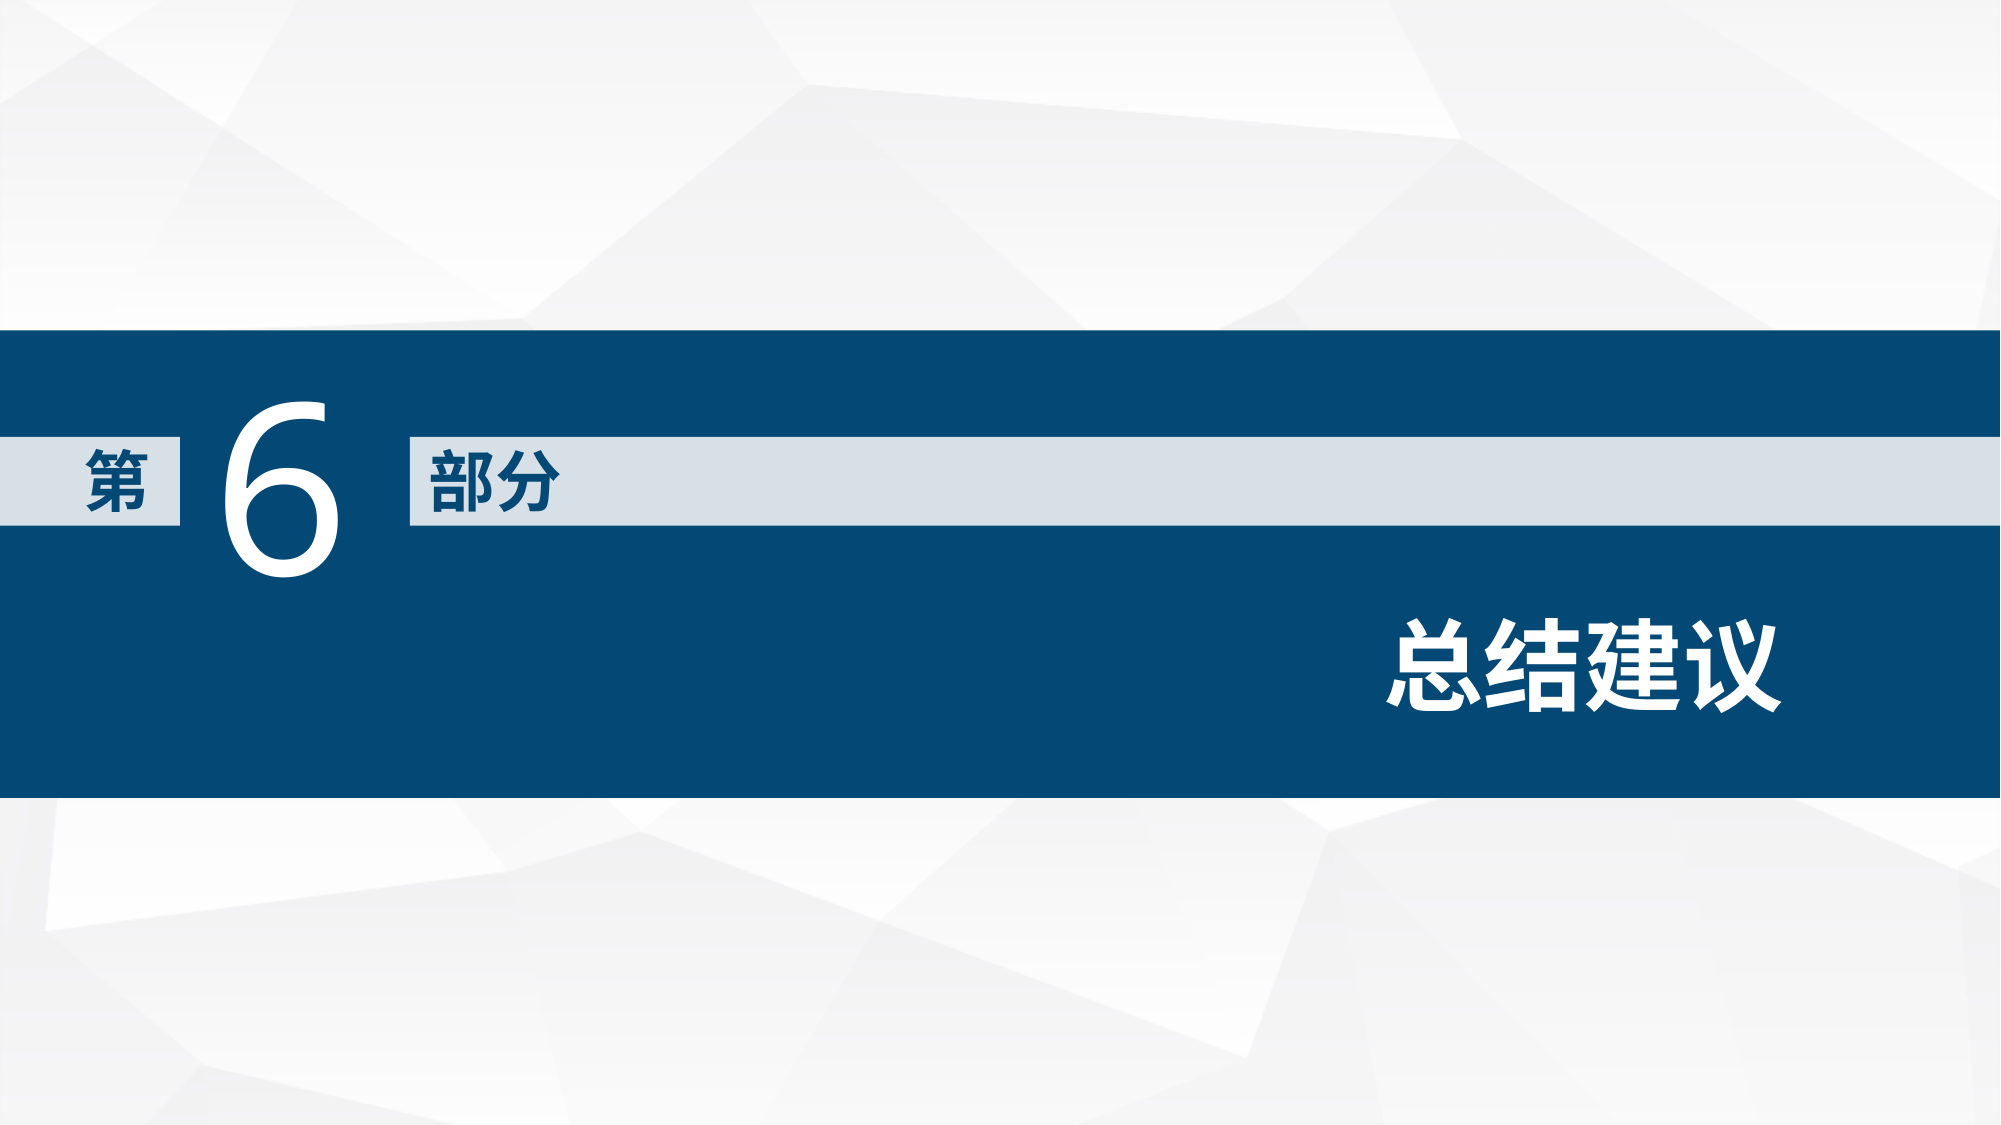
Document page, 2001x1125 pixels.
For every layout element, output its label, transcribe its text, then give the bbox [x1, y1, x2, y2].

text_box [409, 436, 414, 527]
text_box [0, 329, 2000, 799]
picture [0, 0, 2001, 1125]
text_box [0, 436, 68, 527]
text_box [705, 436, 2000, 527]
text_box 第 [68, 432, 163, 528]
text_box 总结建议 [1114, 595, 2000, 731]
text_box 6 [155, 328, 408, 631]
text_box 部分 [414, 432, 705, 528]
